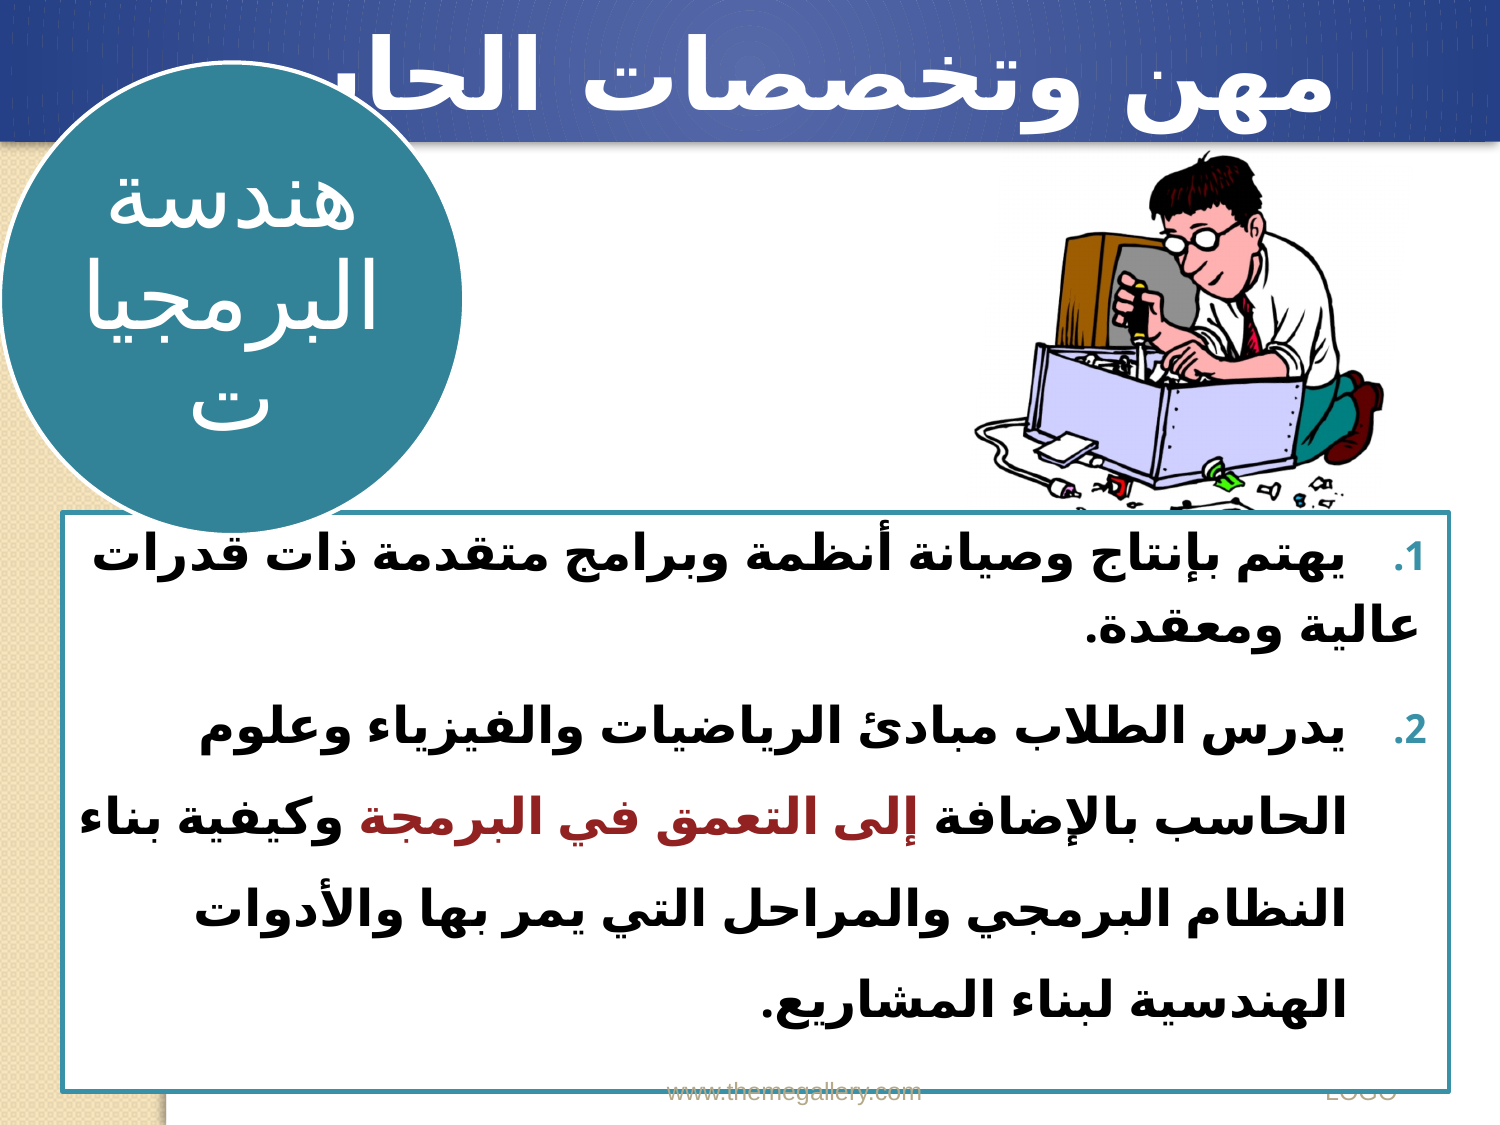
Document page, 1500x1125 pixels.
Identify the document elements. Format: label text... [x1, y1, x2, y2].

text_box يهتم بإنتاج وصيانة أنظمة وبرامج متقدمة ذات قدرات عالية ومعقدة. يدرس الطلاب مبادئ الرياضيات والفيزياء وعلوم الحاسب بالإضافة إلى التعمق في البرمجة وكيفية بناء النظام البرمجي والمراحل التي يمر بها والأدوات الهندسية لبناء المشاريع. [60, 510, 1451, 1094]
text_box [0, 62, 638, 588]
slide_number www.themegallery.com [587, 1034, 937, 1113]
text_box مهن وتخصصات الحاسب [0, 0, 1500, 142]
picture [966, 142, 1413, 557]
footer LOGO [937, 1034, 1413, 1113]
